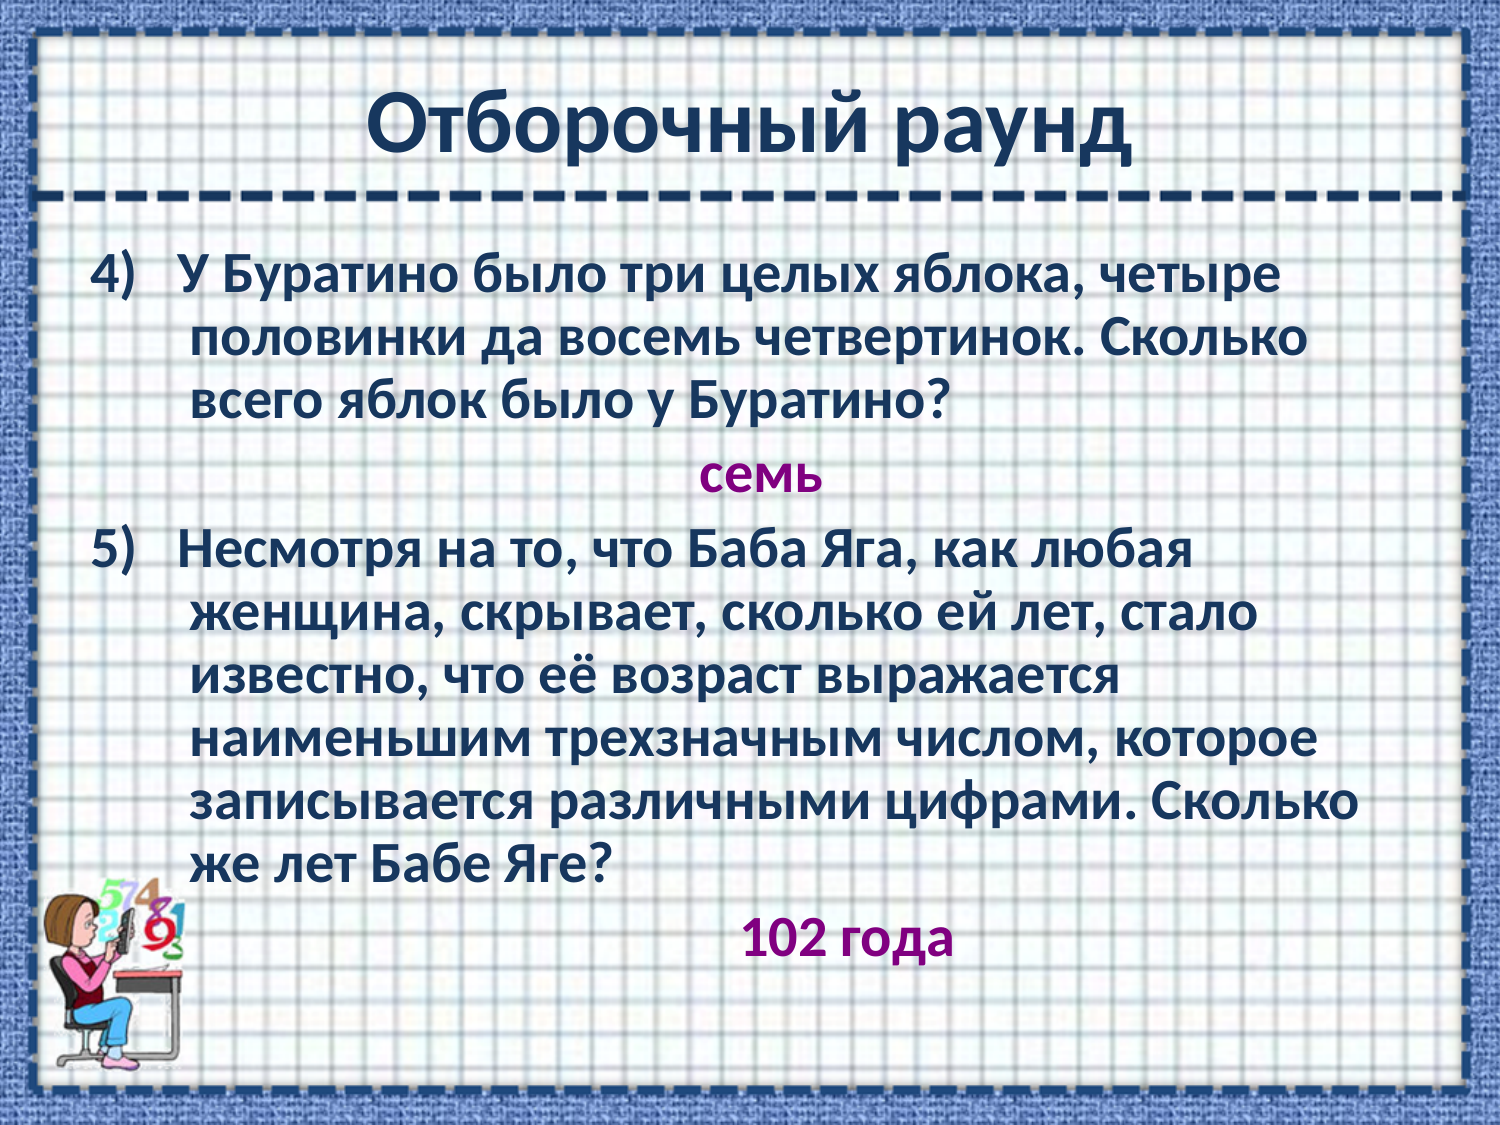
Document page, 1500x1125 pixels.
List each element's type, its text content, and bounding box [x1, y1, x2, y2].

picture [0, 0, 1500, 1125]
title Отборочный раунд [75, 45, 1425, 188]
list 4) У Буратино было три целых яблока, четыре половинки да восемь четвертинок. Сколько всего яблок было у Буратино? семь 5) Несмотря на то, что Баба Яга, как любая женщина, скрывает, сколько ей лет, стало известно, что её возраст выражается наименьшим трехзначным числом, которое записывается различными цифрами. Сколько же лет Бабе Яге? 102 года [75, 234, 1425, 1005]
